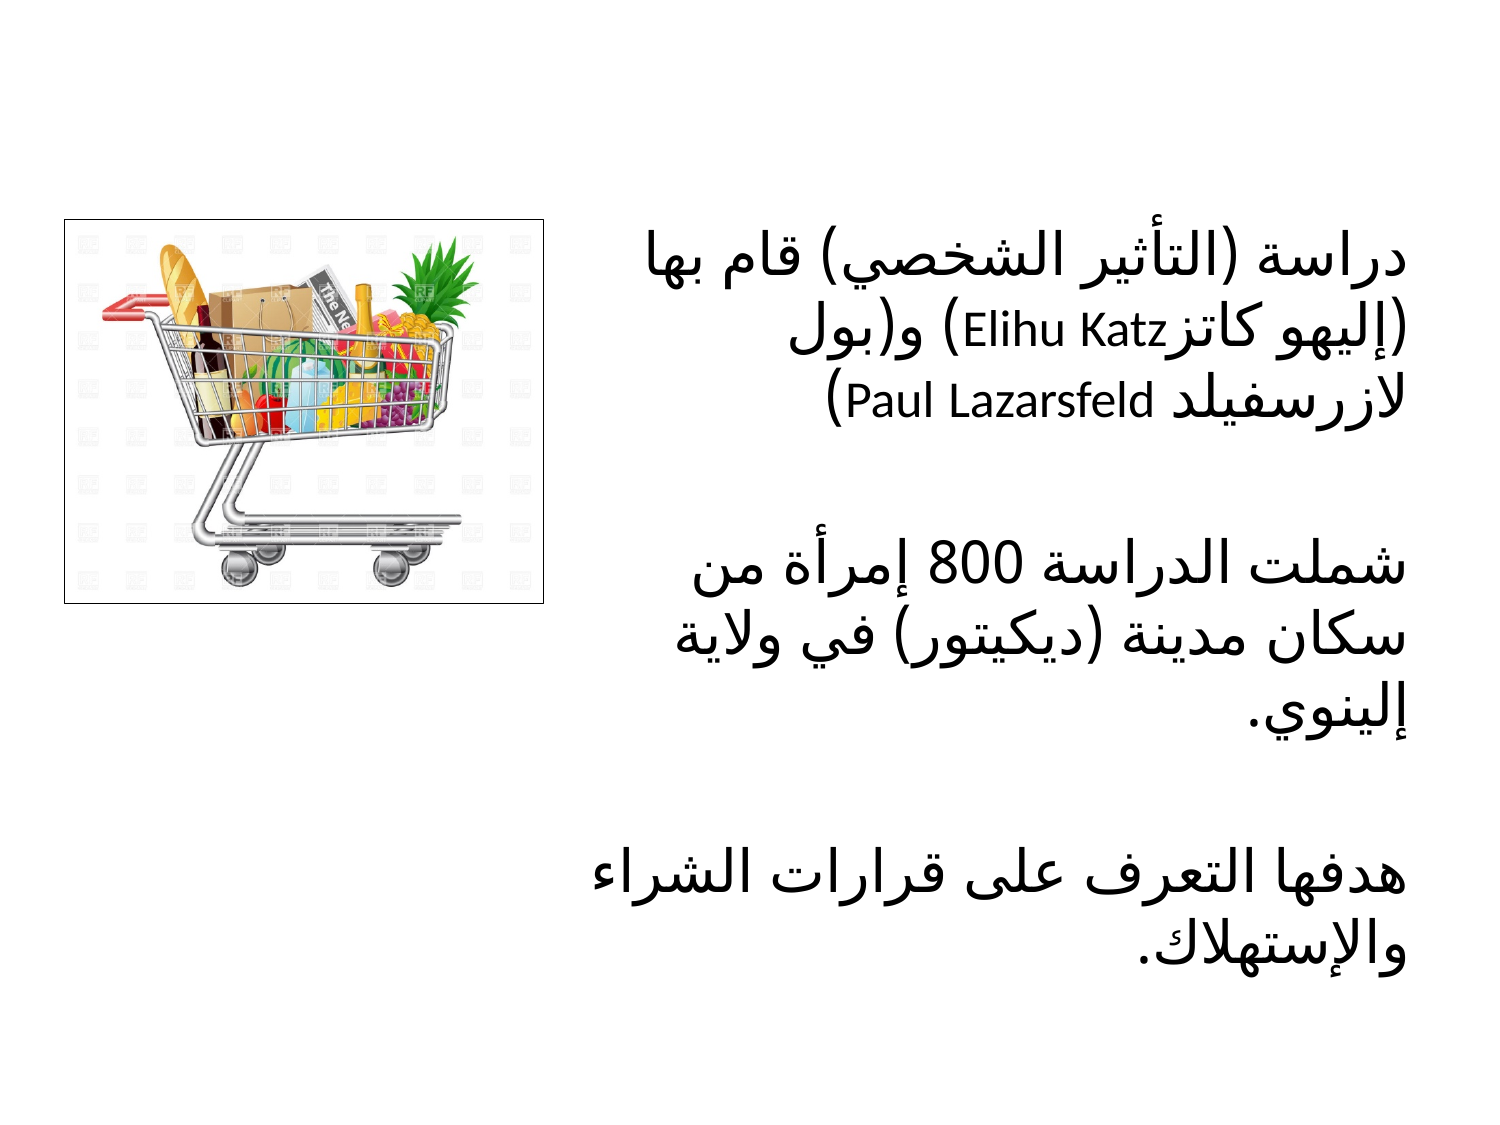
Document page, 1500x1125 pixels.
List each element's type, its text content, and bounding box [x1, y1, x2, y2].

list دراسة (التأثير الشخصي) قام بها (إليهو كاتزElihu Katz) و(بول لازرسفيلد Paul Lazarsfeld) شملت الدراسة 800 إمرأة من سكان مدينة (ديكيتور) في ولاية إلينوي. هدفها التعرف على قرارات الشراء والإستهلاك. [572, 208, 1425, 988]
picture [64, 219, 544, 603]
